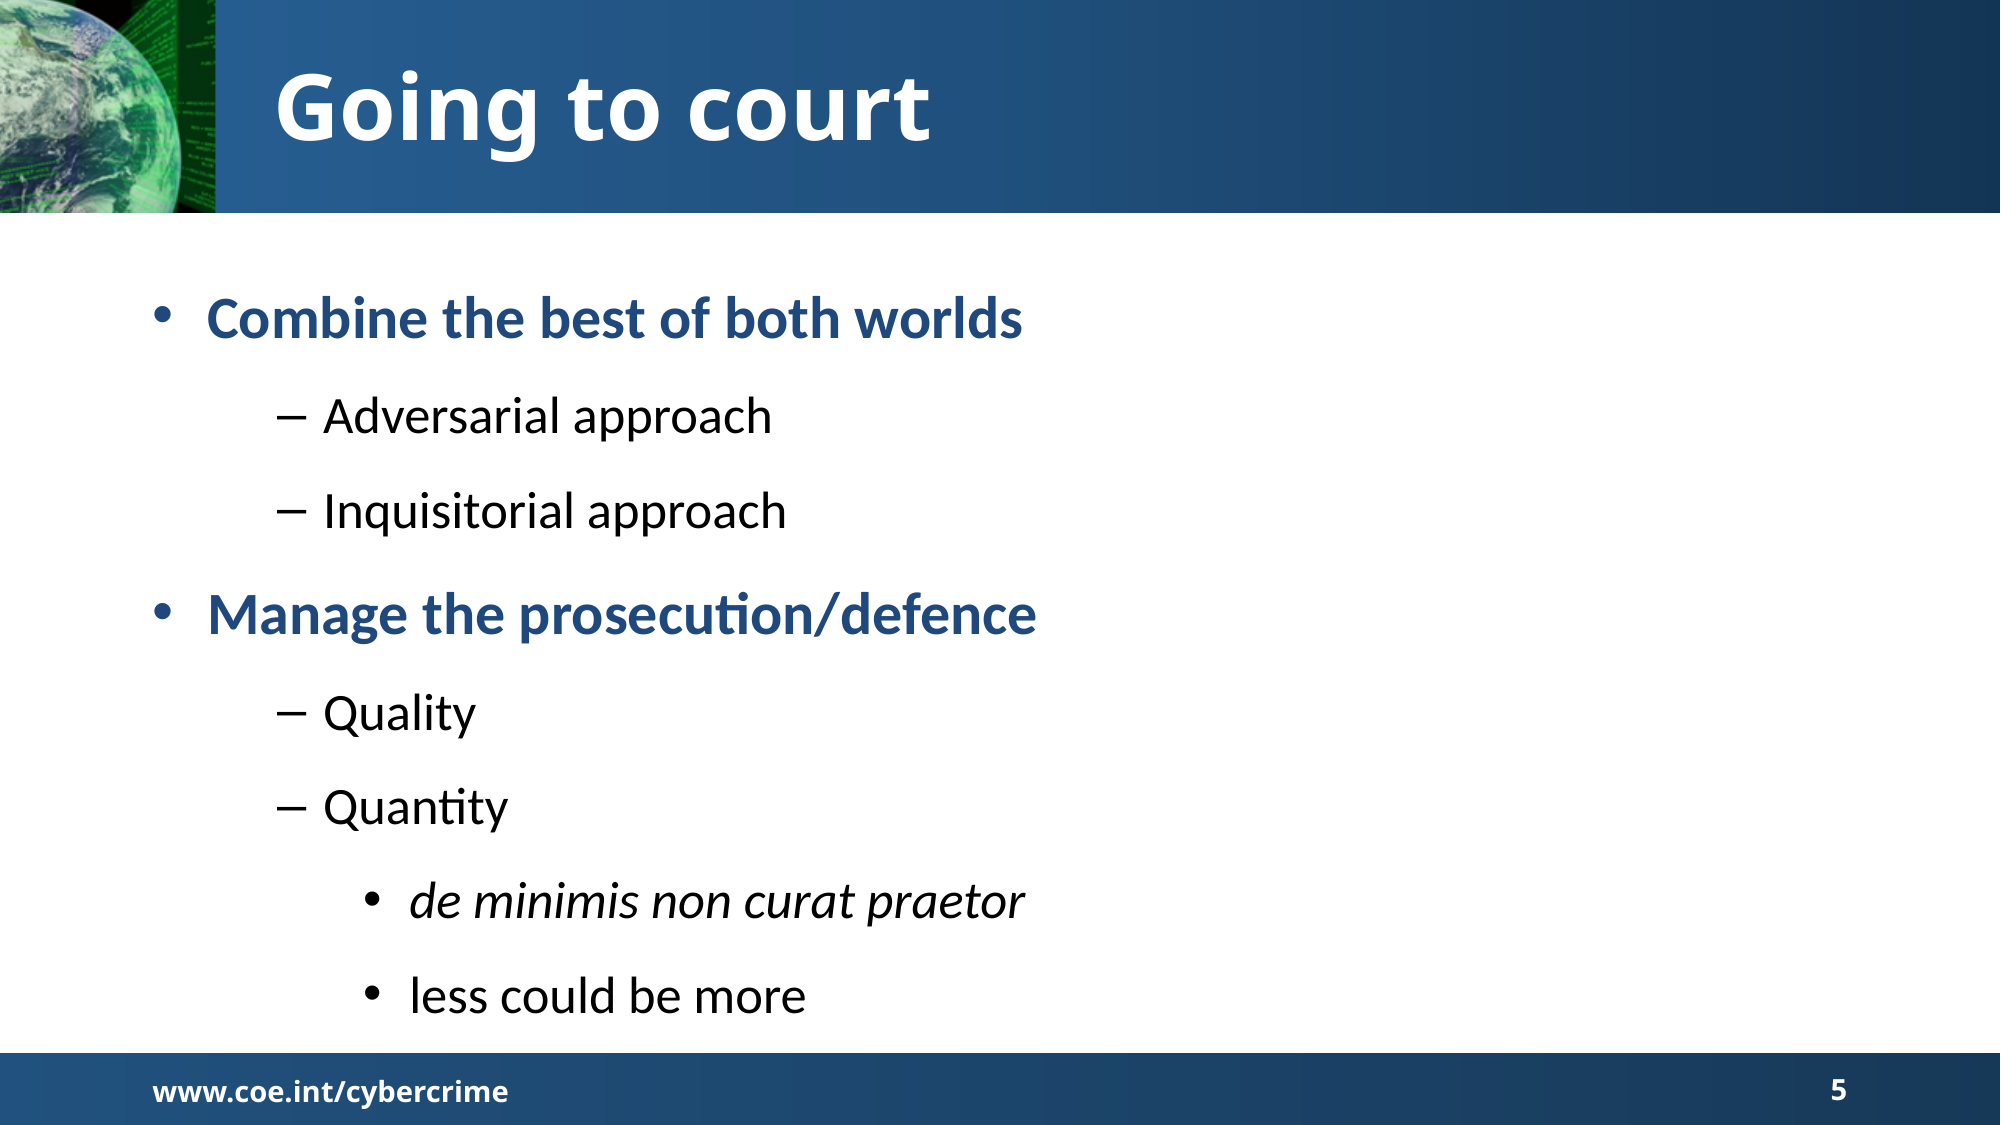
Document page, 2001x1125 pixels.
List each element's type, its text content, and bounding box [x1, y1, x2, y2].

picture [0, 0, 2000, 213]
list Combine the best of both worlds Adversarial approach Inquisitorial approach Manage the prosecution/defence Quality Quantity de minimis non curat praetor less could be more [137, 234, 1976, 1034]
slide_number www.coe.int/cybercrime [137, 1061, 588, 1121]
slide_number 5 [1412, 1061, 1863, 1121]
title Going to court [258, 39, 1976, 183]
